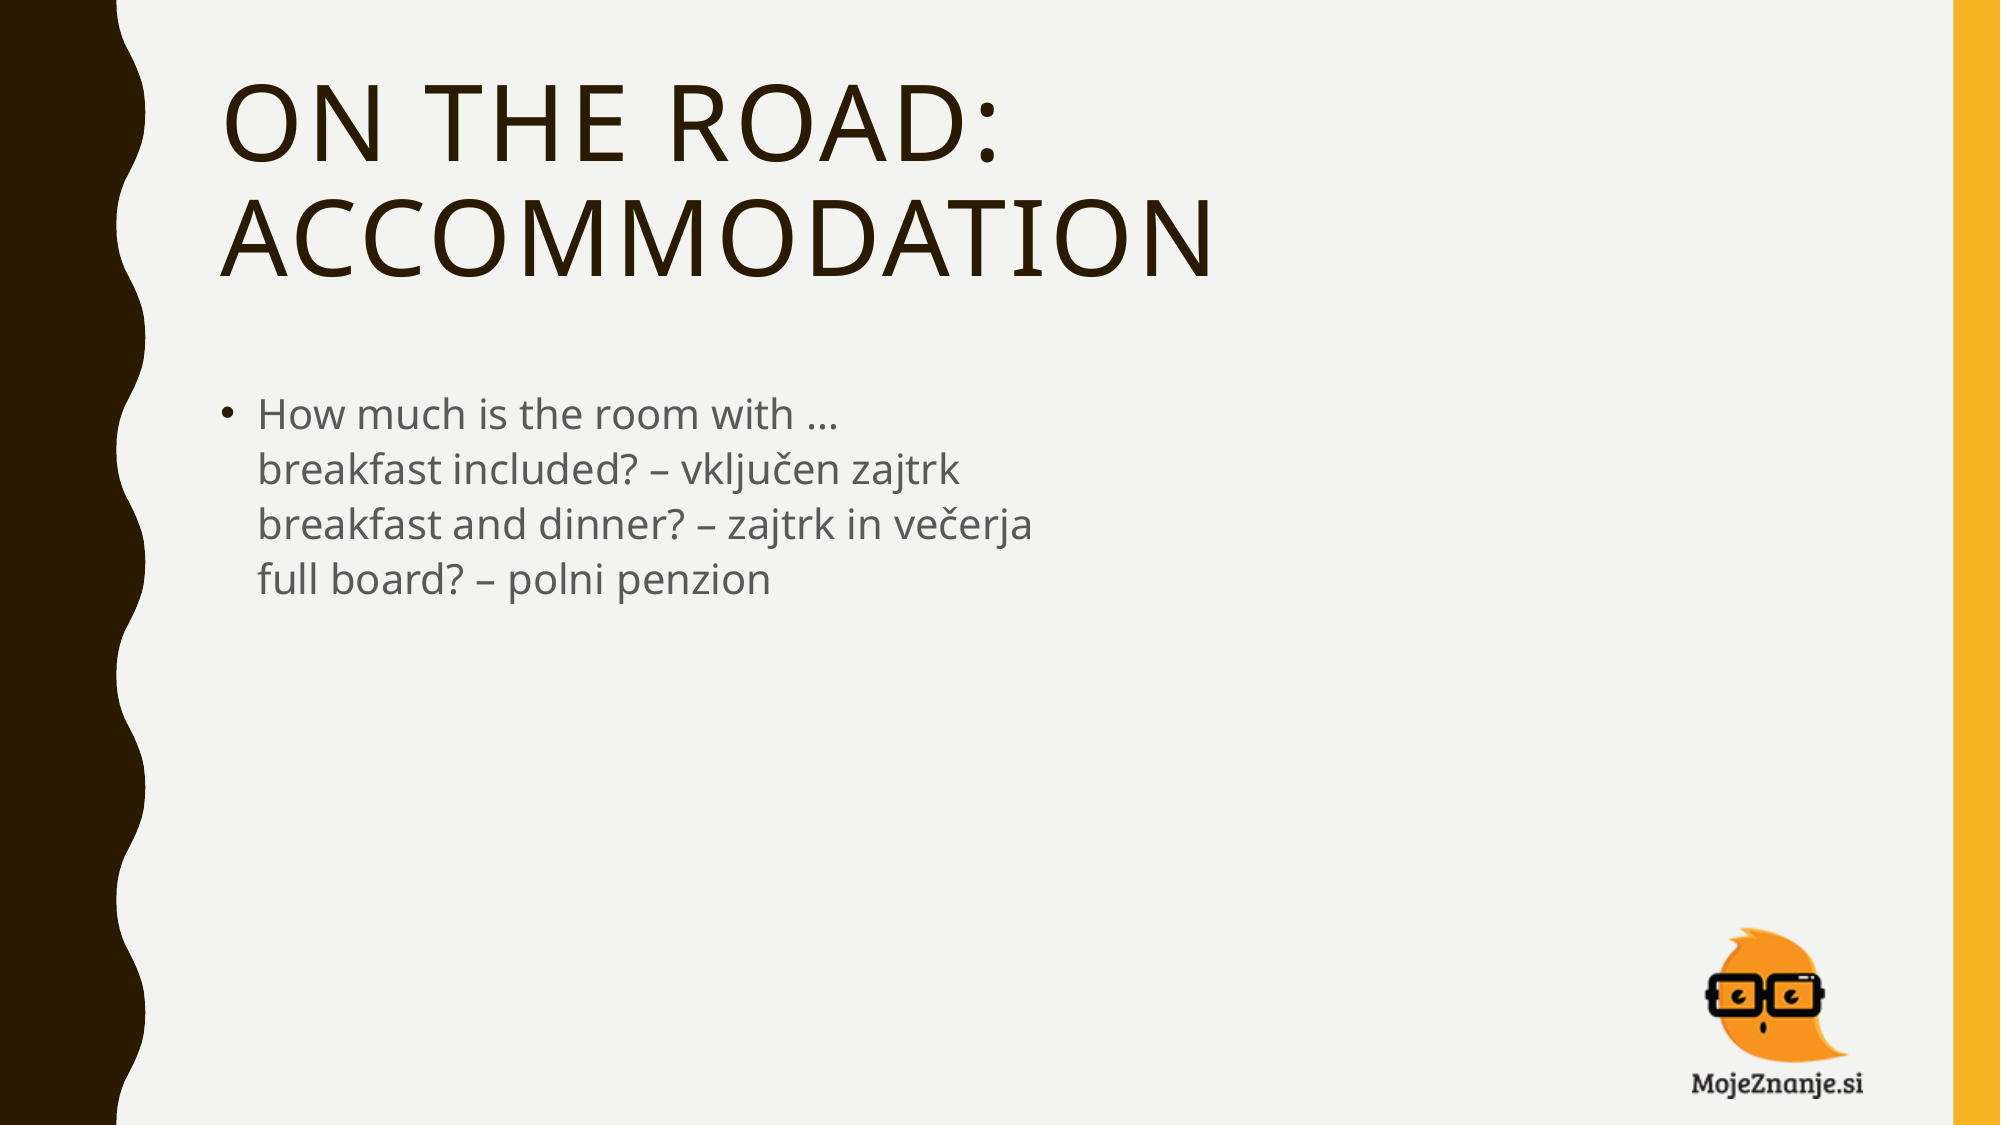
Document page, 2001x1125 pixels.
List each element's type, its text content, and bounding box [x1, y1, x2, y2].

list How much is the room with … breakfast included? – vključen zajtrk breakfast and dinner? – zajtrk in večerja full board? – polni penzion [205, 375, 1875, 965]
picture [1692, 965, 1863, 1099]
title ON THE ROAD: ACCOMMODATION [205, 62, 1875, 308]
